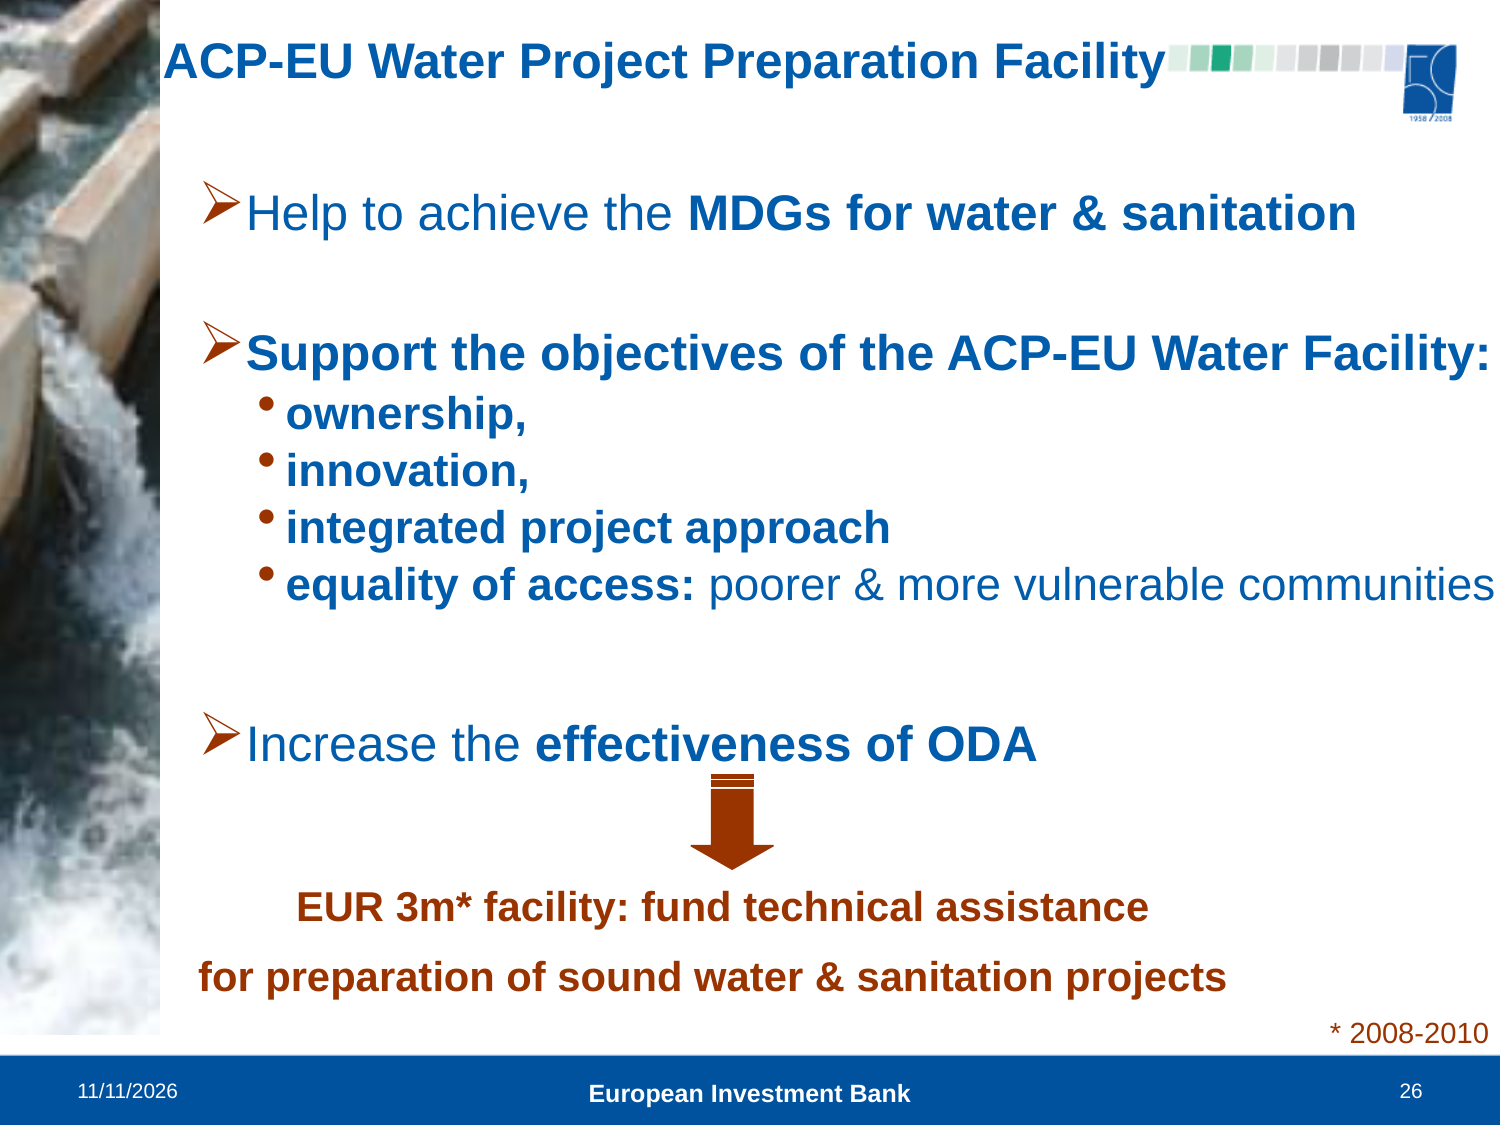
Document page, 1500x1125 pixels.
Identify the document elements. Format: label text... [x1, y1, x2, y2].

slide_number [62, 1070, 182, 1125]
title ACP-EU Water Project Preparation Facility [163, 42, 1330, 161]
picture [0, 0, 1500, 1125]
list Help to achieve the MDGs for water & sanitation Support the objectives of the ACP-EU Water Facility: ownership, innovation, integrated project approach equality of access: poorer & more vulnerable communities Increase the effectiveness of ODA EUR 3m* facility: fund technical assistance for preparation of sound water & sanitation projects * 2008-2010 [182, 172, 1500, 1125]
text_box [711, 780, 753, 787]
text_box [690, 789, 774, 870]
text_box [711, 774, 753, 778]
